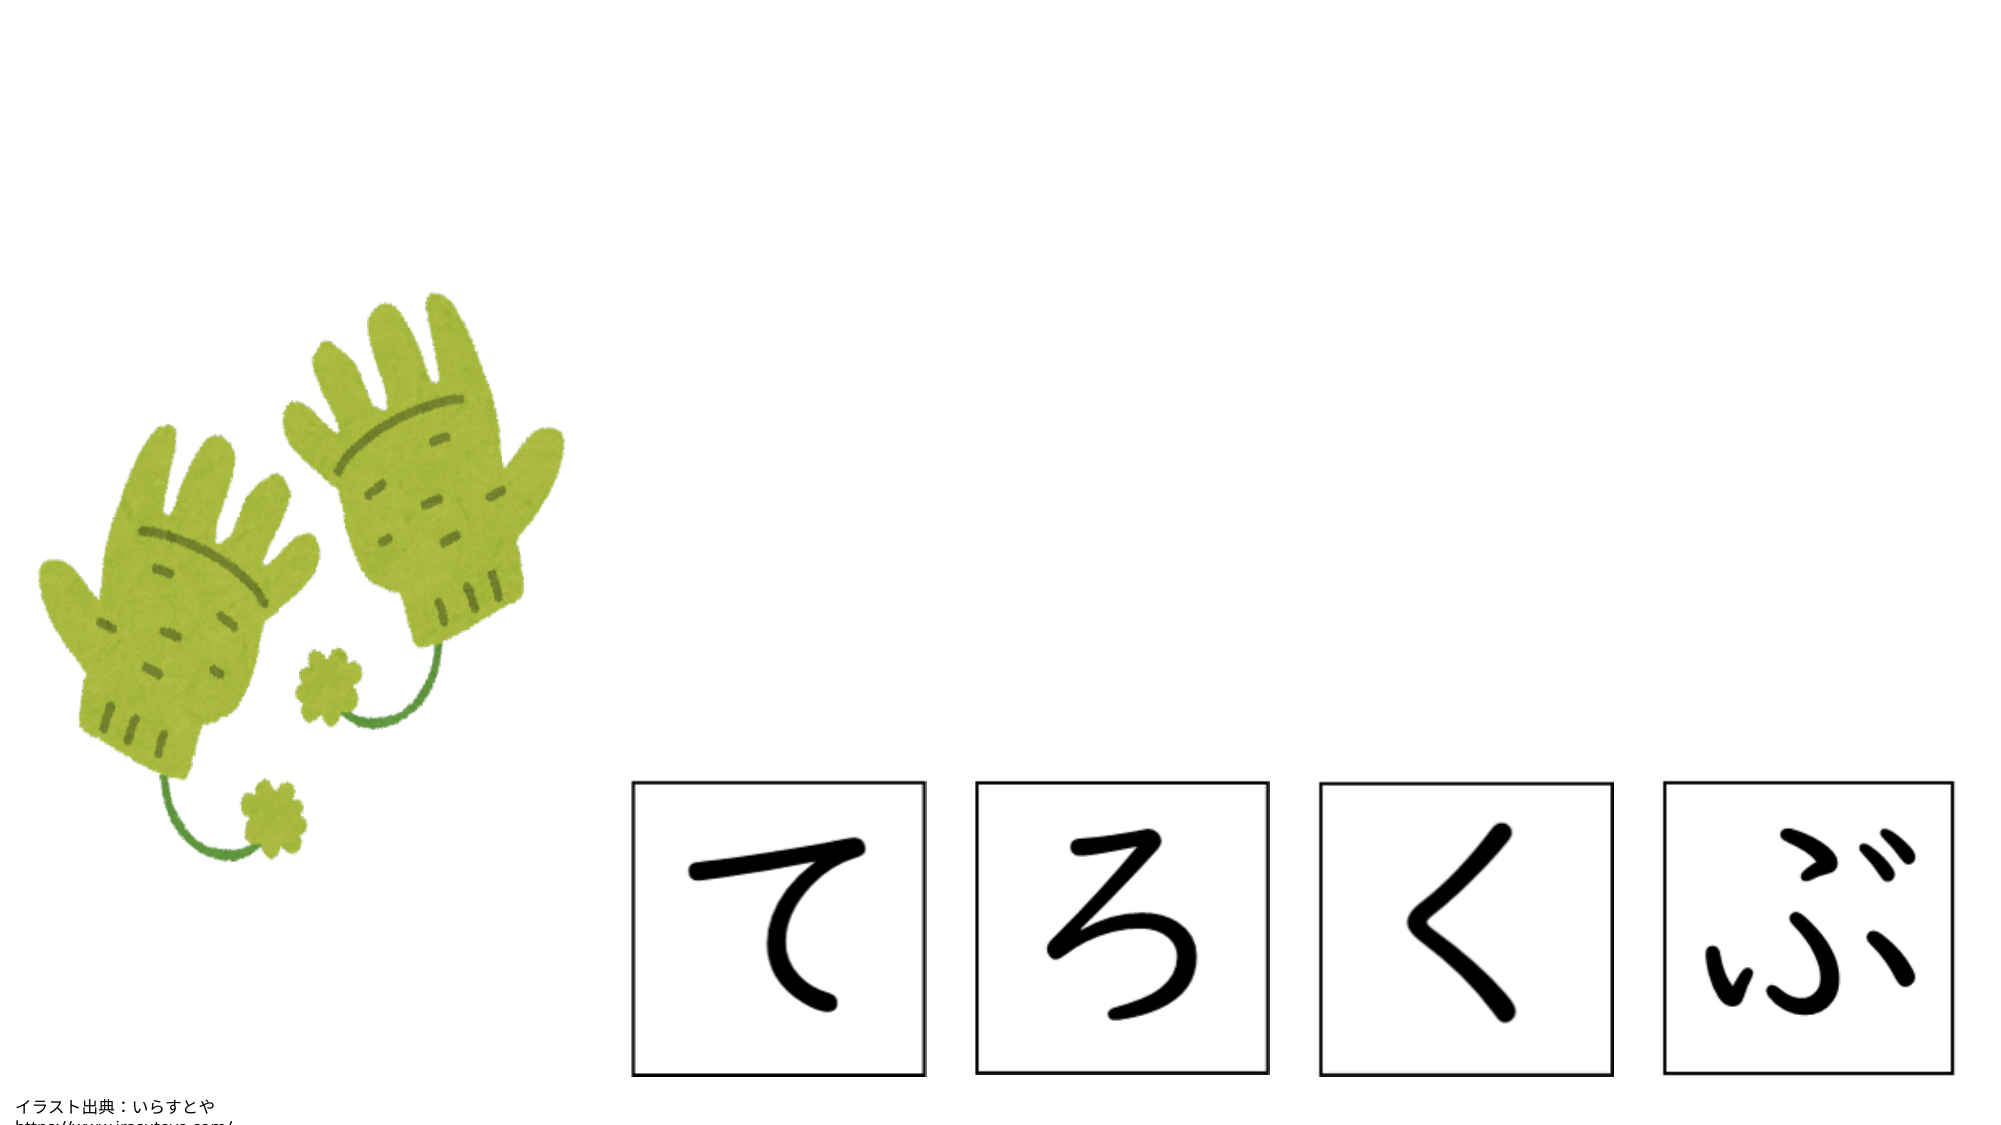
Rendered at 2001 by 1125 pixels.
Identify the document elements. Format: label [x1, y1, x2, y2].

picture [1318, 781, 1614, 1078]
picture [974, 780, 1270, 1075]
list [24, 264, 578, 882]
picture [1662, 780, 1956, 1077]
picture [631, 780, 927, 1077]
